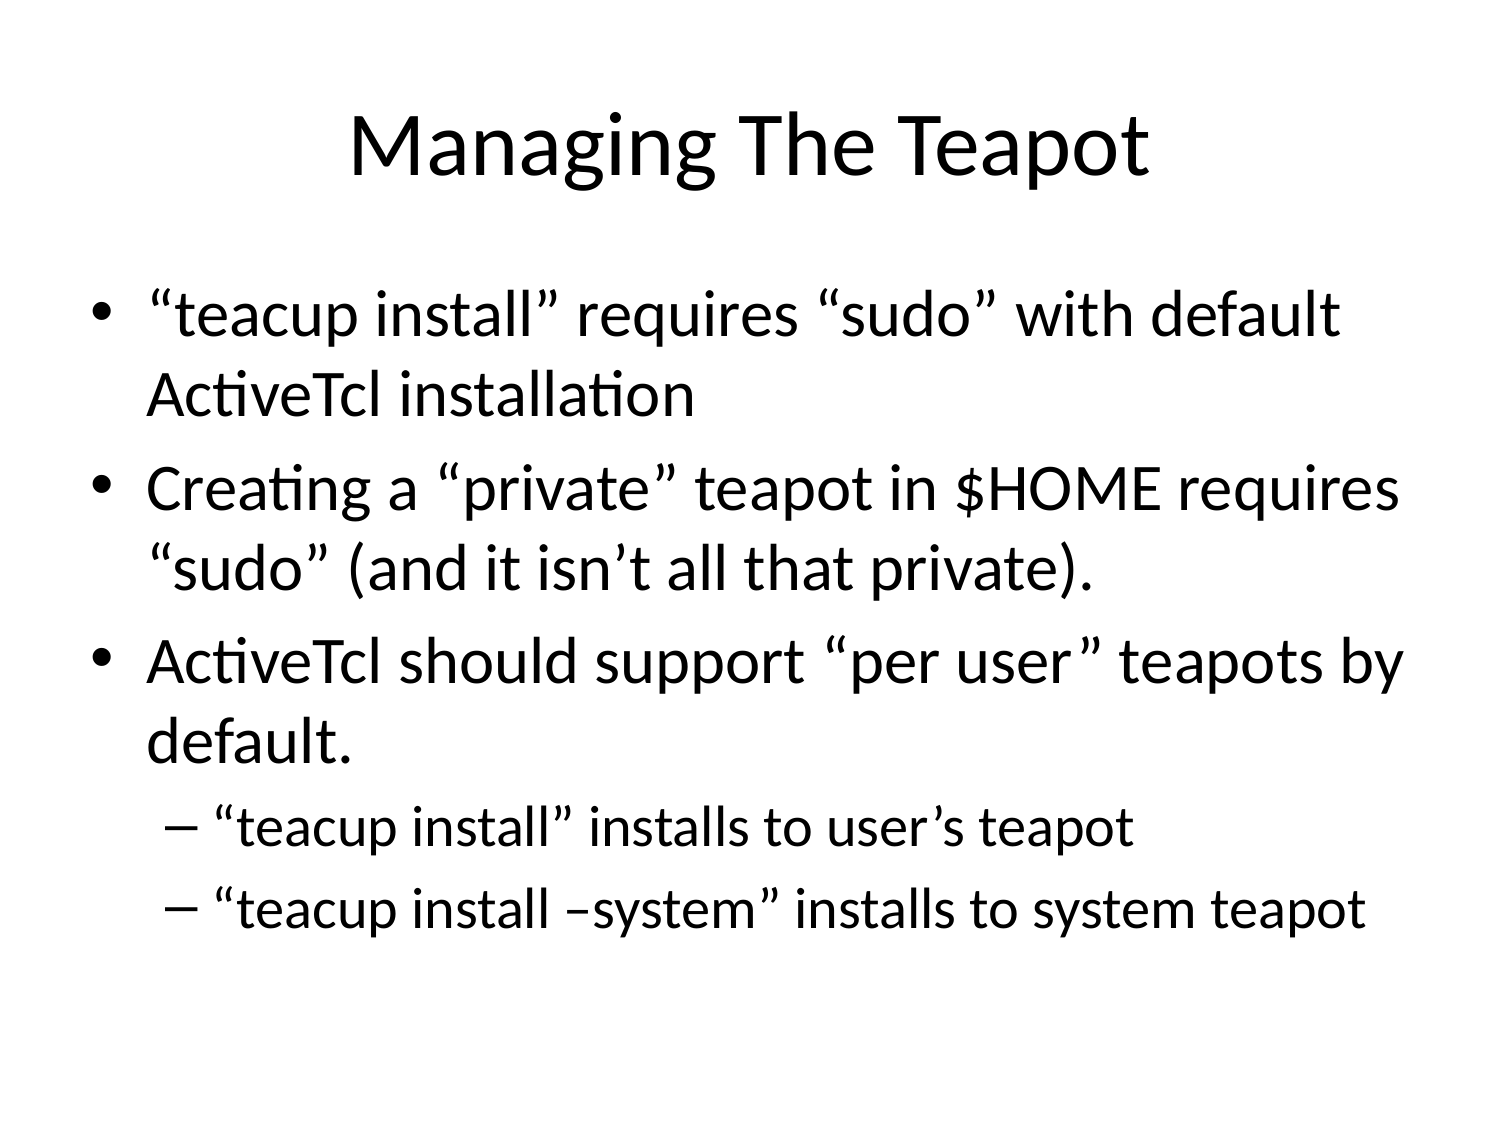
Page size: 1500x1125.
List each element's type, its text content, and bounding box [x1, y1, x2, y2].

list “teacup install” requires “sudo” with default ActiveTcl installation Creating a “private” teapot in $HOME requires “sudo” (and it isn’t all that private). ActiveTcl should support “per user” teapots by default. “teacup install” installs to user’s teapot “teacup install –system” installs to system teapot [75, 262, 1425, 1005]
title Managing The Teapot [75, 45, 1425, 233]
